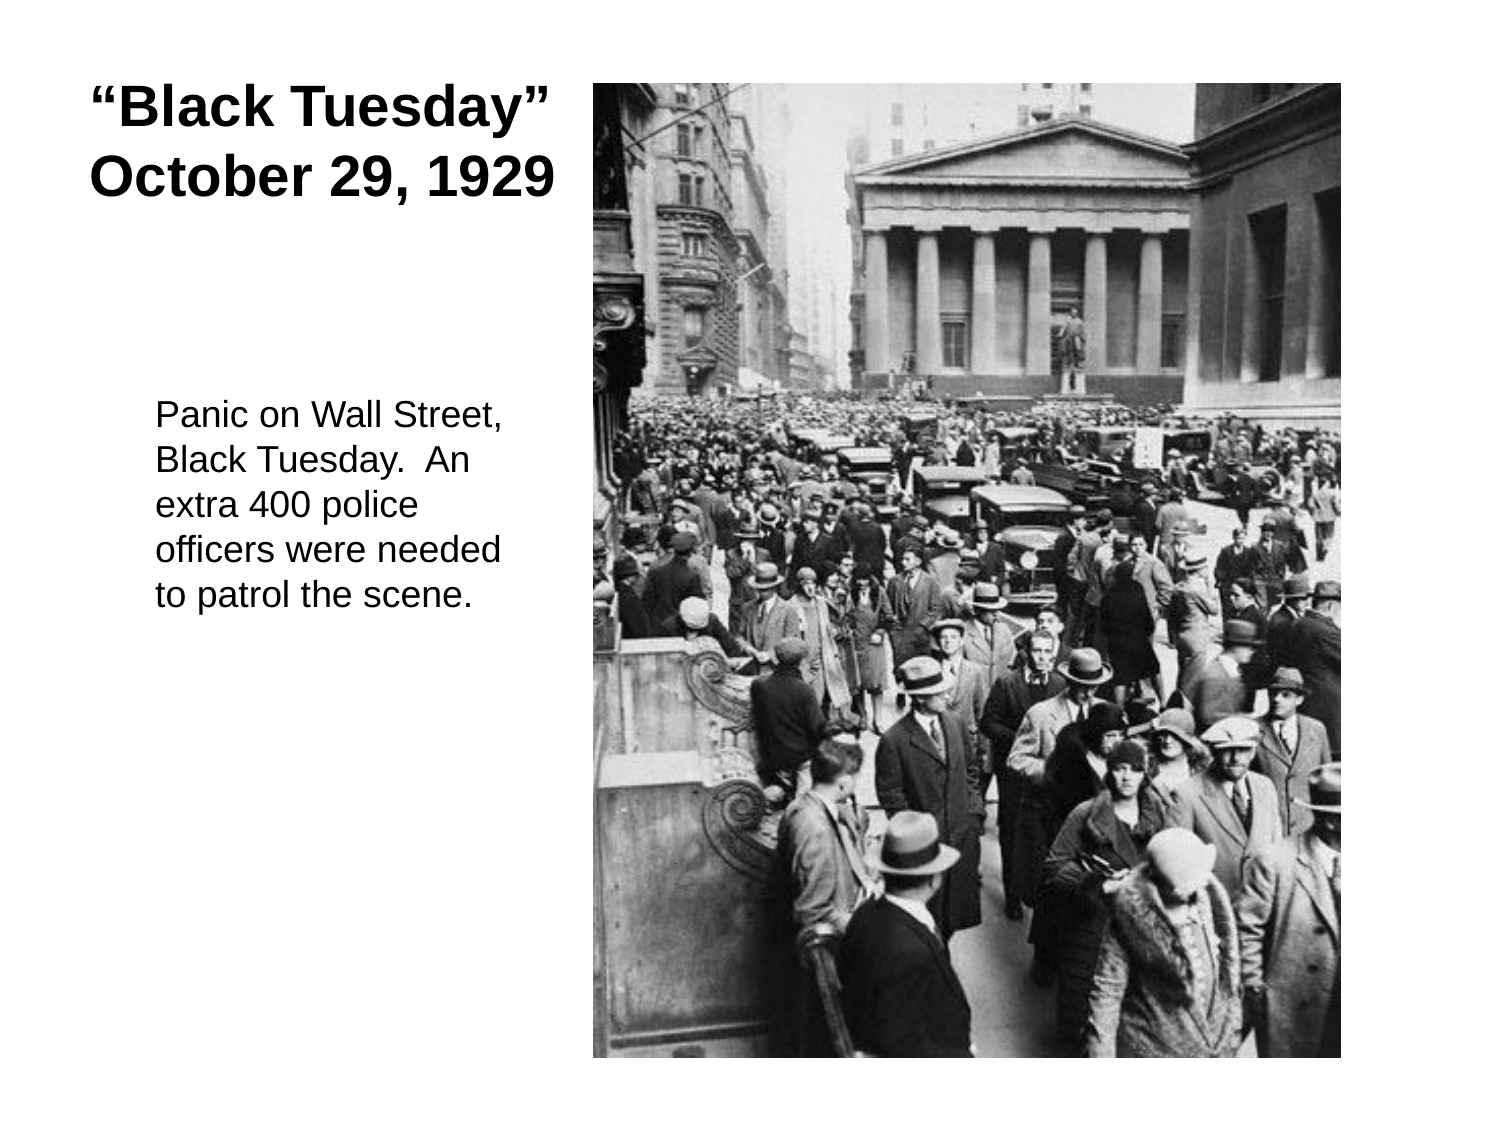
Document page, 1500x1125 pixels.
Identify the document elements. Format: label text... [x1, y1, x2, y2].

title “Black Tuesday” October 29, 1929 [75, 45, 1424, 232]
picture [593, 83, 1341, 1059]
list Panic on Wall Street, Black Tuesday. An extra 400 police officers were needed to patrol the scene. [140, 382, 537, 1004]
